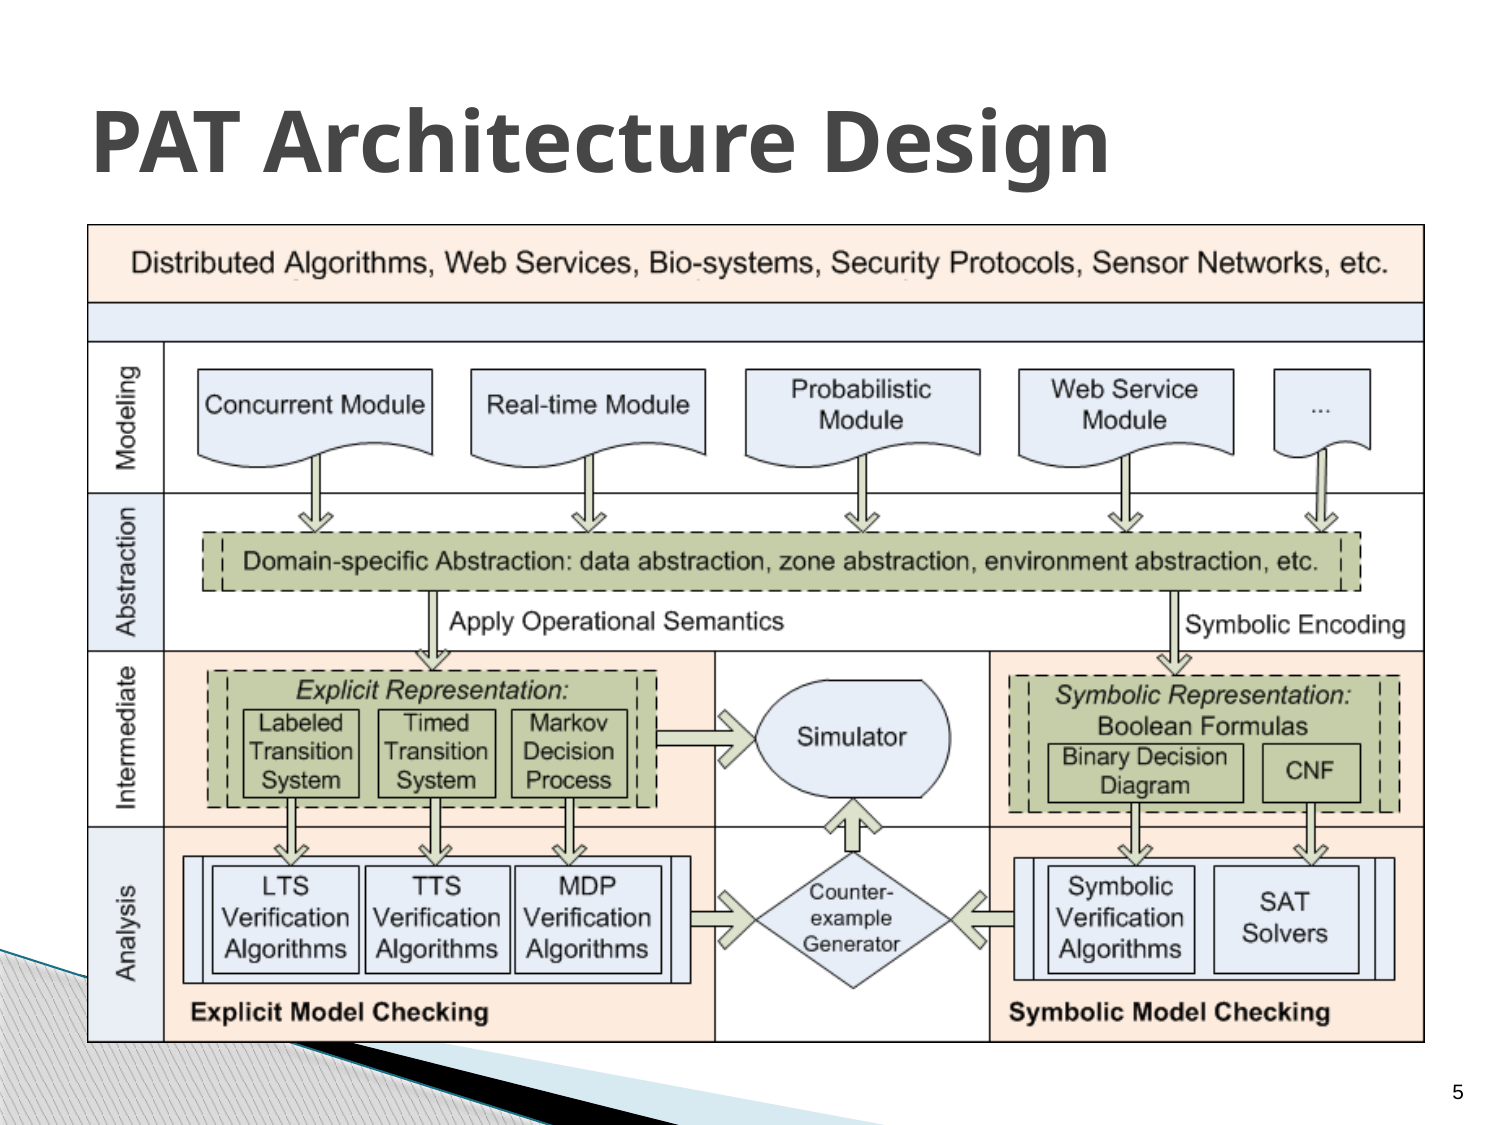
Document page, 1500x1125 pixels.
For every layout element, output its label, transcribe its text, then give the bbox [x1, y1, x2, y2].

picture [87, 224, 1426, 1043]
slide_number 5 [1418, 1051, 1479, 1112]
title PAT Architecture Design [75, 45, 1425, 233]
